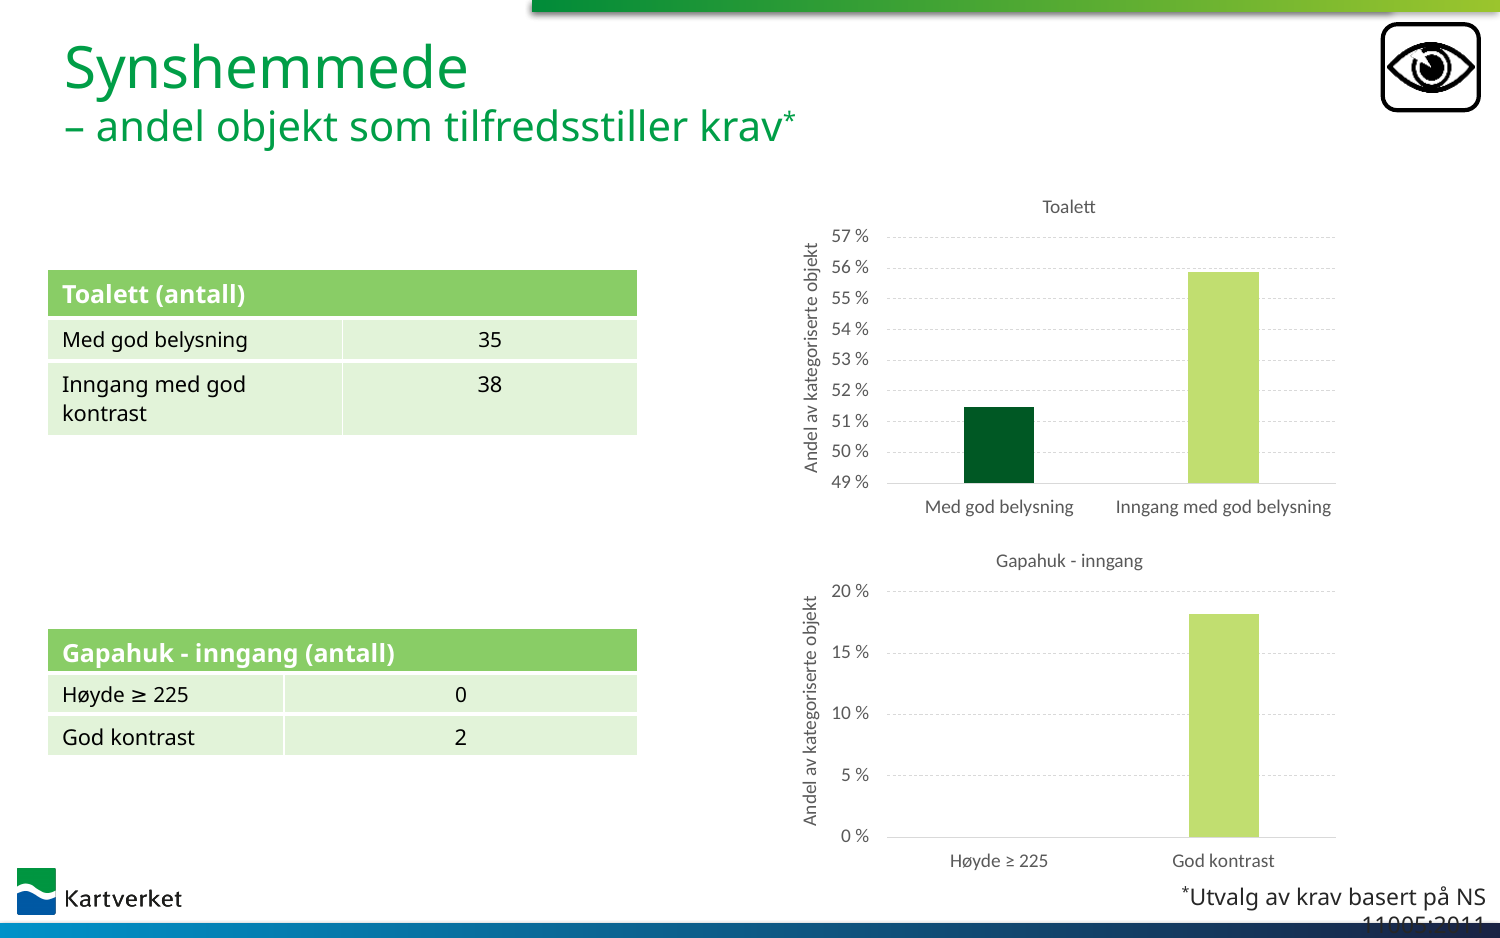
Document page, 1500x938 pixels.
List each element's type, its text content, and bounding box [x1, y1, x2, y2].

table_cell 35 [343, 320, 637, 359]
table_cell 0 [285, 675, 637, 712]
table_cell 38 [343, 363, 637, 435]
text_box Synshemmede – andel objekt som tilfredsstiller krav* [49, 24, 1431, 158]
table_cell God kontrast [48, 716, 283, 755]
table_cell Høyde ≥ 225 [48, 675, 283, 712]
table_cell 2 [285, 716, 637, 755]
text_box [1382, 24, 1480, 111]
table_cell Med god belysning [48, 320, 342, 359]
picture [791, 541, 1348, 880]
table_header Toalett (antall) [48, 270, 637, 316]
table_header Gapahuk - inngang (antall) [48, 629, 637, 671]
text_box *Utvalg av krav basert på NS 11005:2011 [1068, 873, 1500, 938]
table_cell Inngang med god kontrast [48, 363, 342, 435]
picture [791, 187, 1348, 526]
